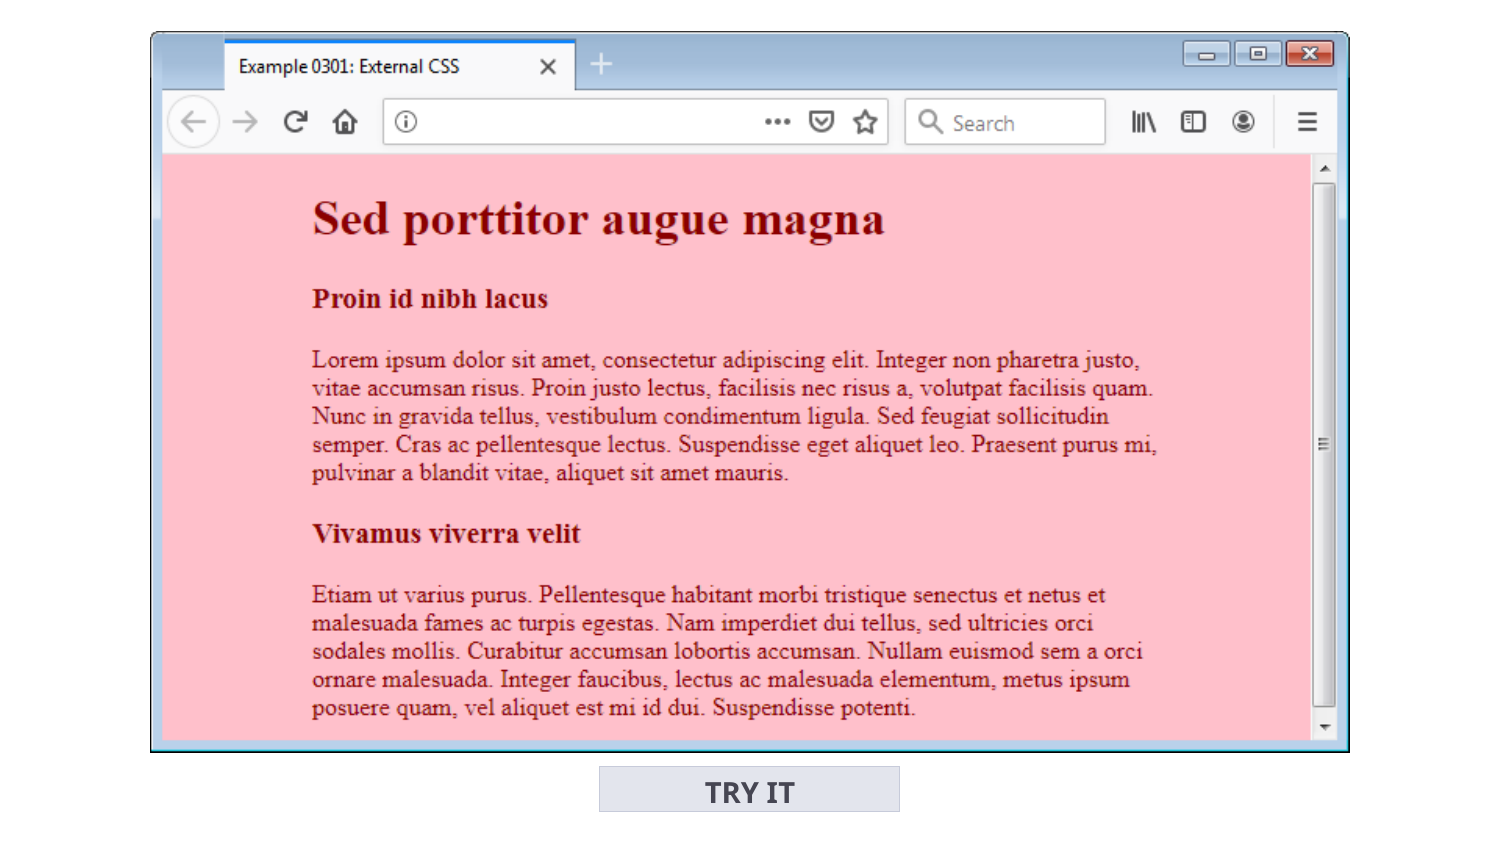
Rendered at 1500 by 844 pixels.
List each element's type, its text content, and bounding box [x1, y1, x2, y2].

text_box TRY IT [599, 766, 900, 812]
picture [149, 31, 1351, 753]
